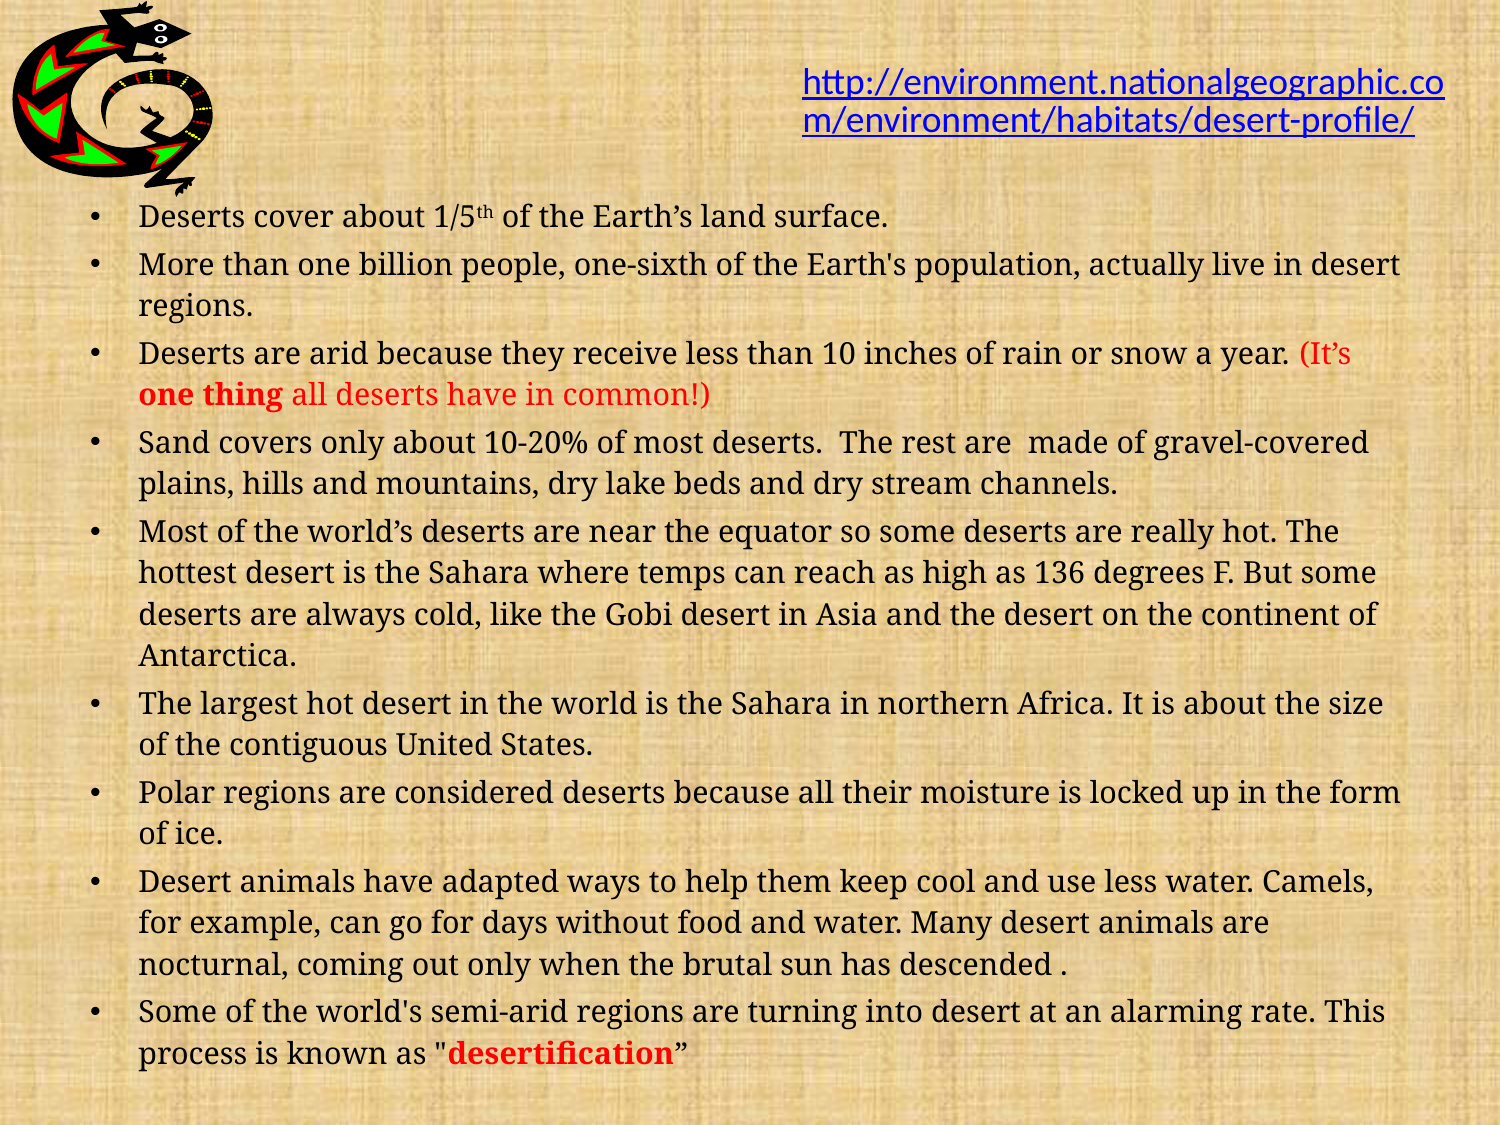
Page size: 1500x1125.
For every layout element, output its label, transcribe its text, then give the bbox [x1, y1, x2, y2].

list Deserts cover about 1/5th of the Earth’s land surface. More than one billion people, one-sixth of the Earth's population, actually live in desert regions. Deserts are arid because they receive less than 10 inches of rain or snow a year. (It’s one thing all deserts have in common!) Sand covers only about 10-20% of most deserts. The rest are made of gravel-covered plains, hills and mountains, dry lake beds and dry stream channels. Most of the world’s deserts are near the equator so some deserts are really hot. The hottest desert is the Sahara where temps can reach as high as 136 degrees F. But some deserts are always cold, like the Gobi desert in Asia and the desert on the continent of Antarctica. The largest hot desert in the world is the Sahara in northern Africa. It is about the size of the contiguous United States. Polar regions are considered deserts because all their moisture is locked up in the form of ice. Desert animals have adapted ways to help them keep cool and use less water. Camels, for example, can go for days without food and water. Many desert animals are nocturnal, coming out only when the brutal sun has descended . Some of the world's semi-arid regions are turning into desert at an alarming rate. This process is known as "desertification” [75, 187, 1425, 1088]
text_box http://environment.nationalgeographic.com/environment/habitats/desert-profile/ [787, 49, 1463, 155]
picture [0, 0, 1500, 1125]
